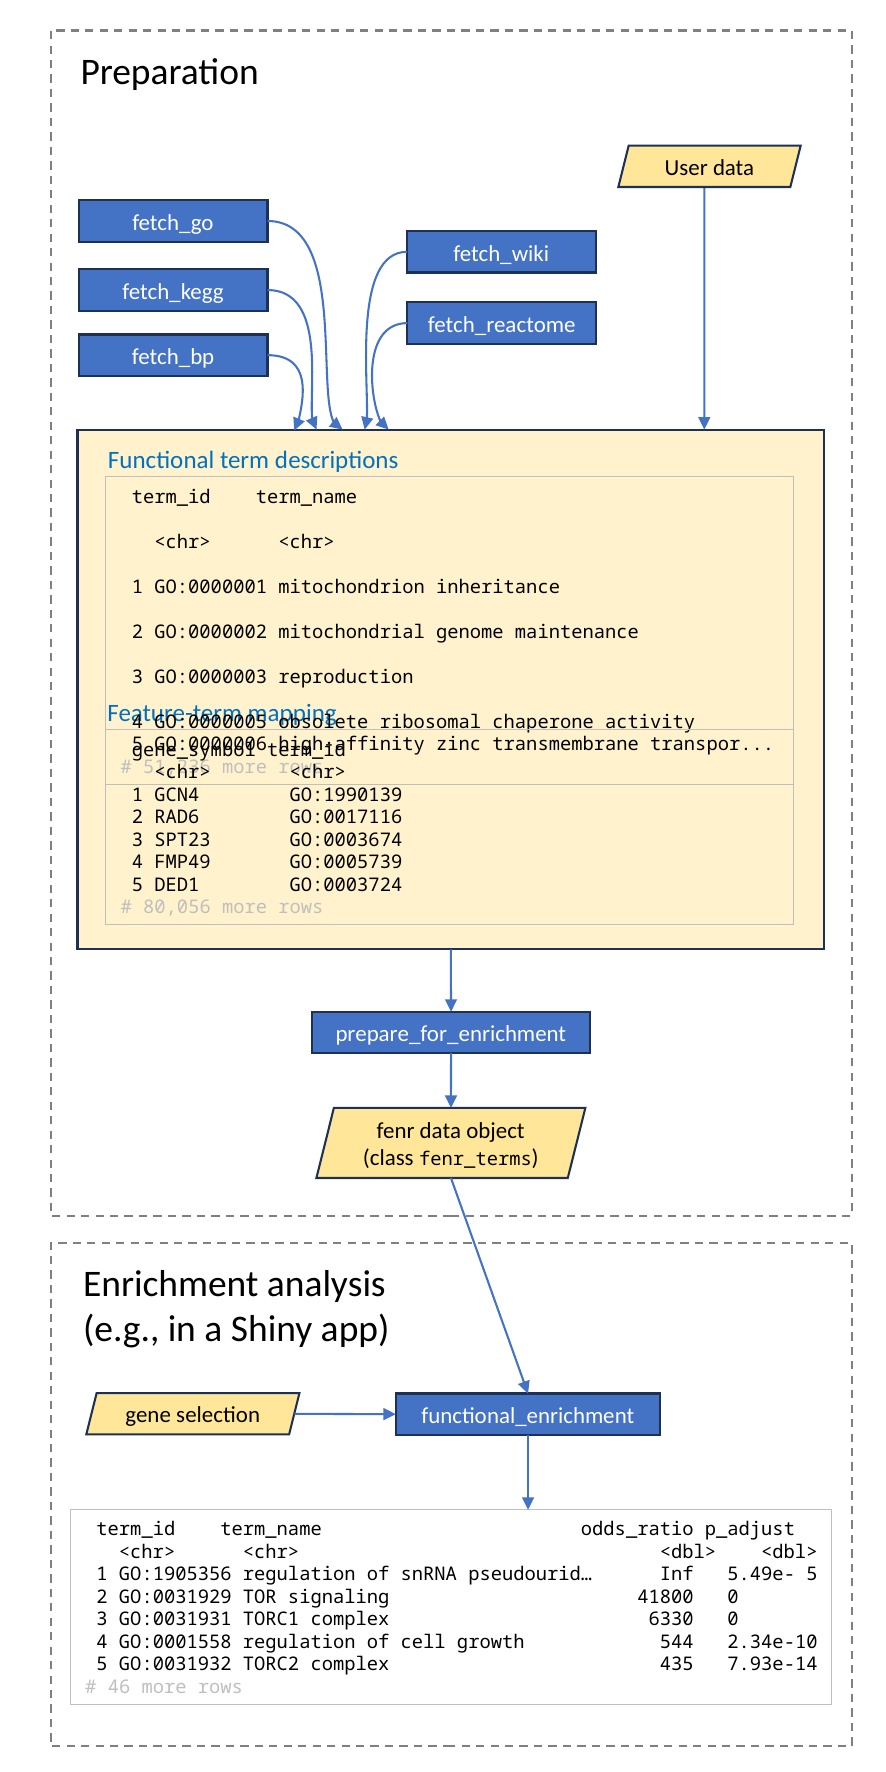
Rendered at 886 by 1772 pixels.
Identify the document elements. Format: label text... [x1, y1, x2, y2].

text_box Preparation [65, 39, 275, 99]
text_box Enrichment analysis (e.g., in a Shiny app) [68, 1251, 424, 1357]
text_box User data [617, 144, 802, 189]
text_box fetch_bp [78, 333, 267, 377]
text_box gene selection [84, 1392, 301, 1436]
text_box [50, 29, 853, 1217]
text_box [50, 1242, 853, 1747]
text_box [267, 289, 317, 430]
text_box gene_symbol term_id <chr> <chr> 1 GCN4 GO:1990139 2 RAD6 GO:0017116 3 SPT23 GO:0003674 4 FMP49 GO:0005739 5 DED1 GO:0003724 # 80,056 more rows [105, 729, 794, 925]
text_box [364, 251, 407, 430]
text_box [267, 221, 343, 430]
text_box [267, 355, 295, 431]
text_box term_id term_name <chr> <chr> 1 GO:0000001 mitochondrion inheritance 2 GO:0000002 mitochondrial genome maintenance 3 GO:0000003 reproduction 4 GO:0000005 obsolete ribosomal chaperone activity 5 GO:0000006 high-affinity zinc transmembrane transpor... # 51,236 more rows [105, 476, 794, 729]
text_box term_id term_name odds_ratio p_adjust <chr> <chr> <dbl> <dbl> 1 GO:1905356 regulation of snRNA pseudourid… Inf 5.49e- 5 2 GO:0031929 TOR signaling 41800 0 3 GO:0031931 TORC1 complex 6330 0 4 GO:0001558 regulation of cell growth 544 2.34e-10 5 GO:0031932 TORC2 complex 435 7.93e-14 # 46 more rows [70, 1509, 832, 1705]
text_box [450, 1177, 528, 1394]
